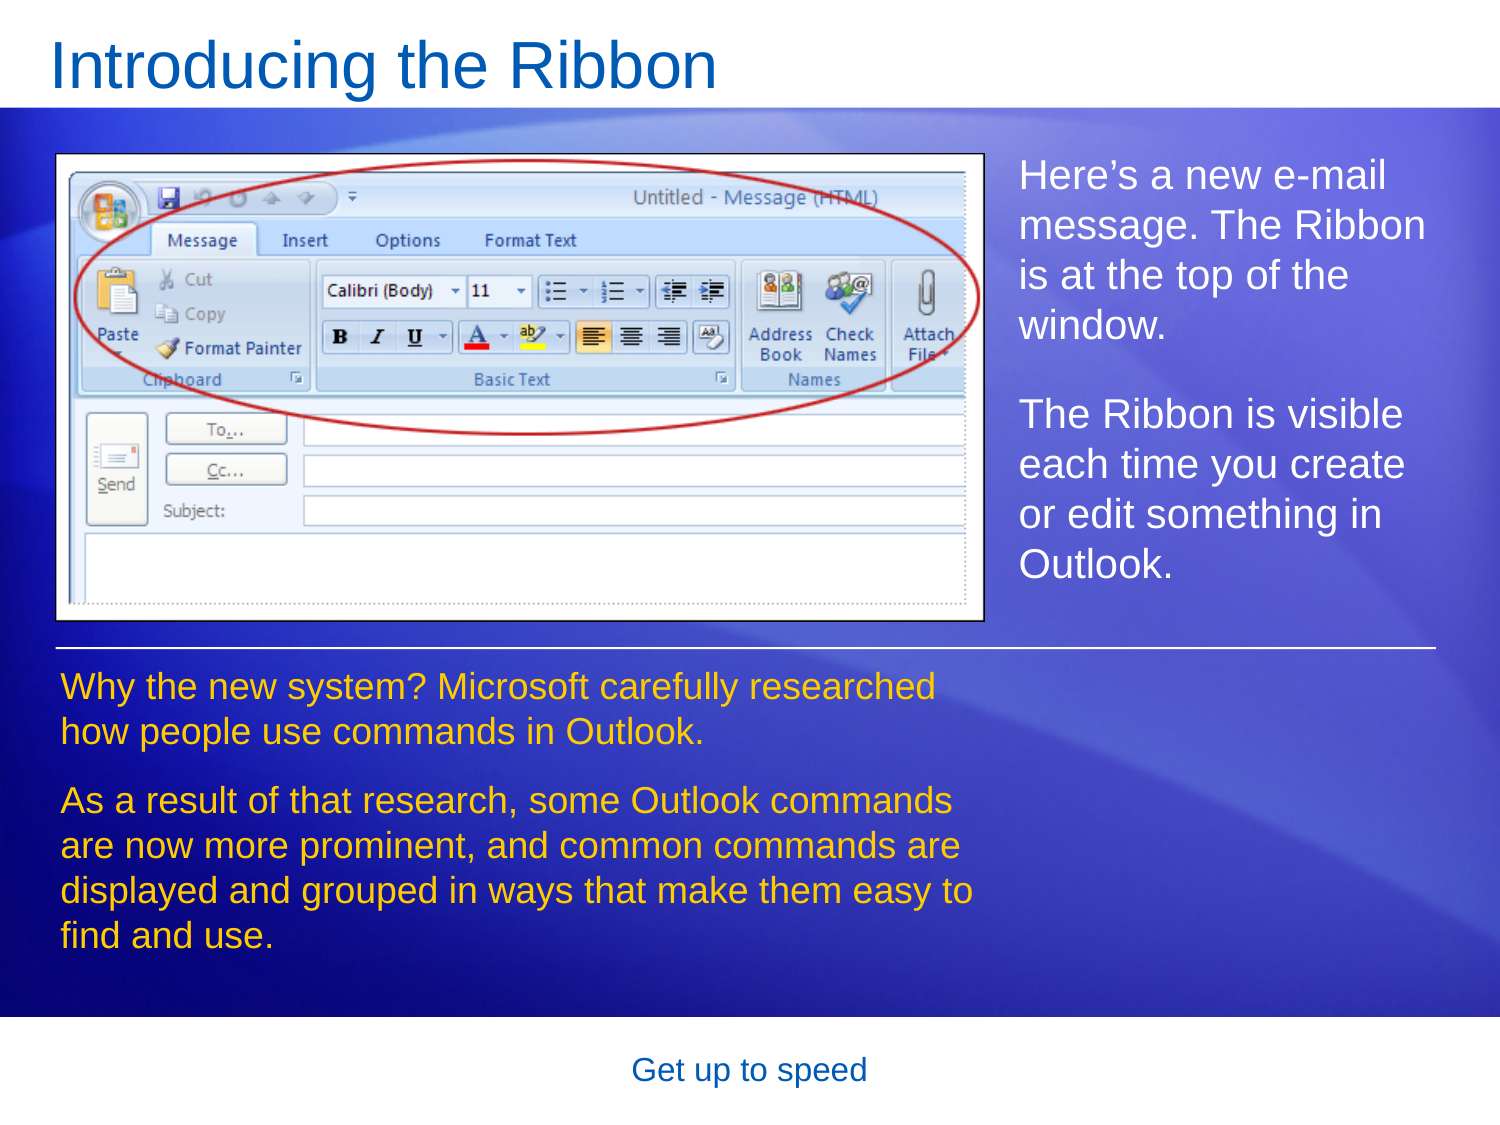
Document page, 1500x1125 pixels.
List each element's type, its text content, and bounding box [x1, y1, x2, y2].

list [55, 152, 985, 622]
text_box Why the new system? Microsoft carefully researched how people use commands in Outlook. As a result of that research, some Outlook commands are now more prominent, and common commands are displayed and grouped in ways that make them easy to find and use. [45, 655, 1018, 985]
text_box Here’s a new e-mail message. The Ribbon is at the top of the window. The Ribbon is visible each time you create or edit something in Outlook. [1003, 140, 1454, 626]
footer Get up to speed [445, 1016, 1055, 1096]
title Introducing the Ribbon [34, 11, 1352, 114]
picture [0, 108, 1500, 1017]
